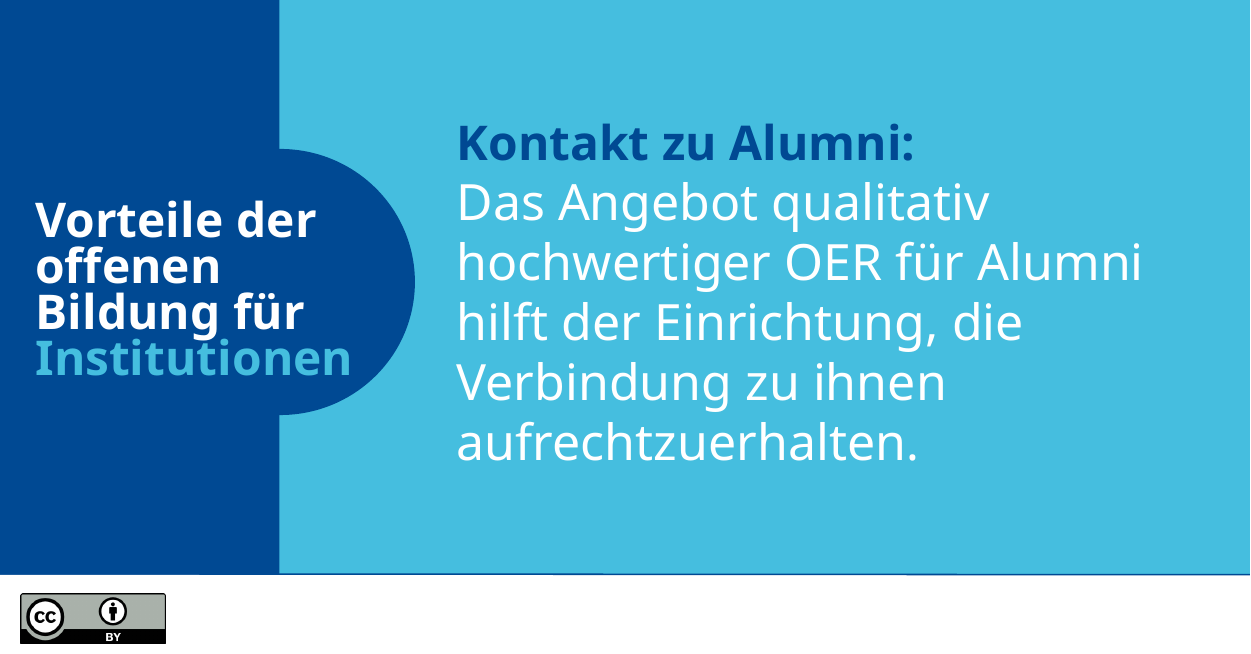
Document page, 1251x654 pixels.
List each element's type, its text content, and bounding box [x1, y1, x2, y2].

text_box [375, 187, 415, 377]
text_box Kontakt zu Alumni: Das Angebot qualitativ hochwertiger OER für Alumni hilft der Einrichtung, die Verbindung zu ihnen aufrechtzuerhalten. [441, 98, 1192, 486]
picture [20, 592, 166, 645]
text_box [218, 400, 343, 416]
text_box Vorteile der offenen Bildung für Institutionen [20, 185, 375, 400]
text_box [188, 148, 373, 185]
text_box [0, 0, 280, 573]
text_box [0, 582, 1250, 654]
